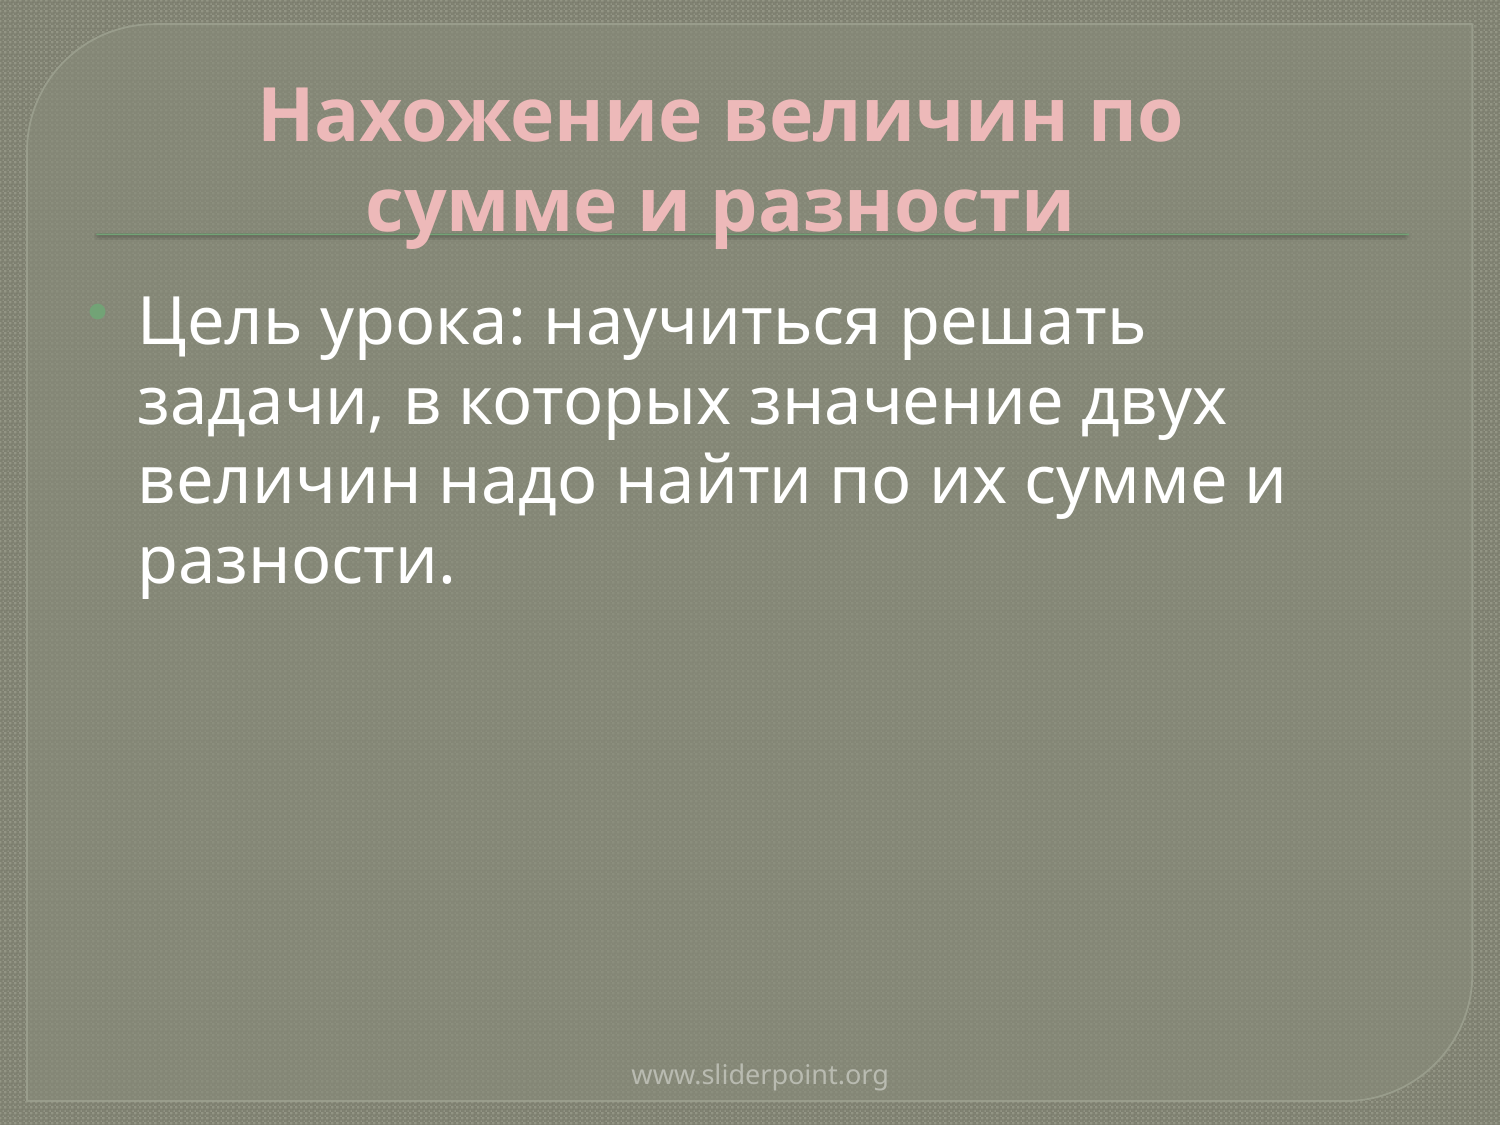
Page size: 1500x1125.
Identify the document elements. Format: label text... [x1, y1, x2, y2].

footer www.sliderpoint.org [212, 1050, 904, 1095]
text_box Нахожение величин по сумме и разности [152, 58, 1290, 254]
list Цель урока: научиться решать задачи, в которых значение двух величин надо найти по их сумме и разности. [75, 270, 1425, 1013]
